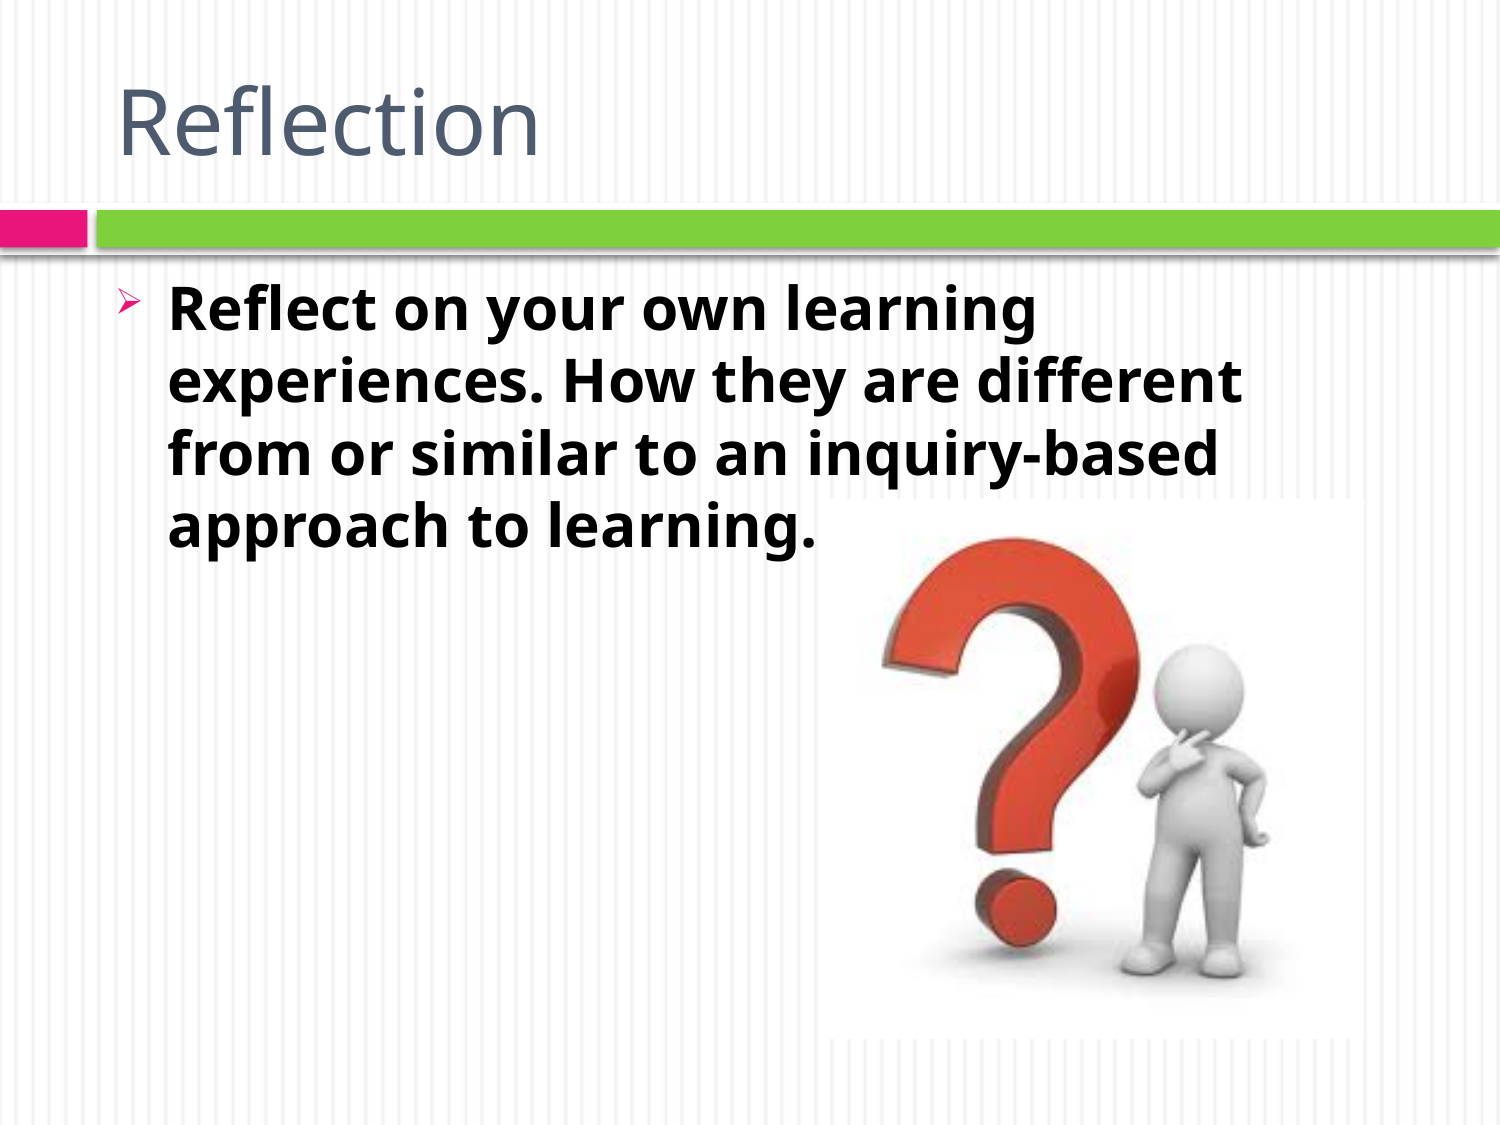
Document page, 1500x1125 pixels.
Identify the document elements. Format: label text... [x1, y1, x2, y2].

list Reflect on your own learning experiences. How they are different from or similar to an inquiry-based approach to learning. [100, 262, 1275, 613]
title Reflection [100, 37, 1438, 200]
picture [824, 499, 1364, 1039]
